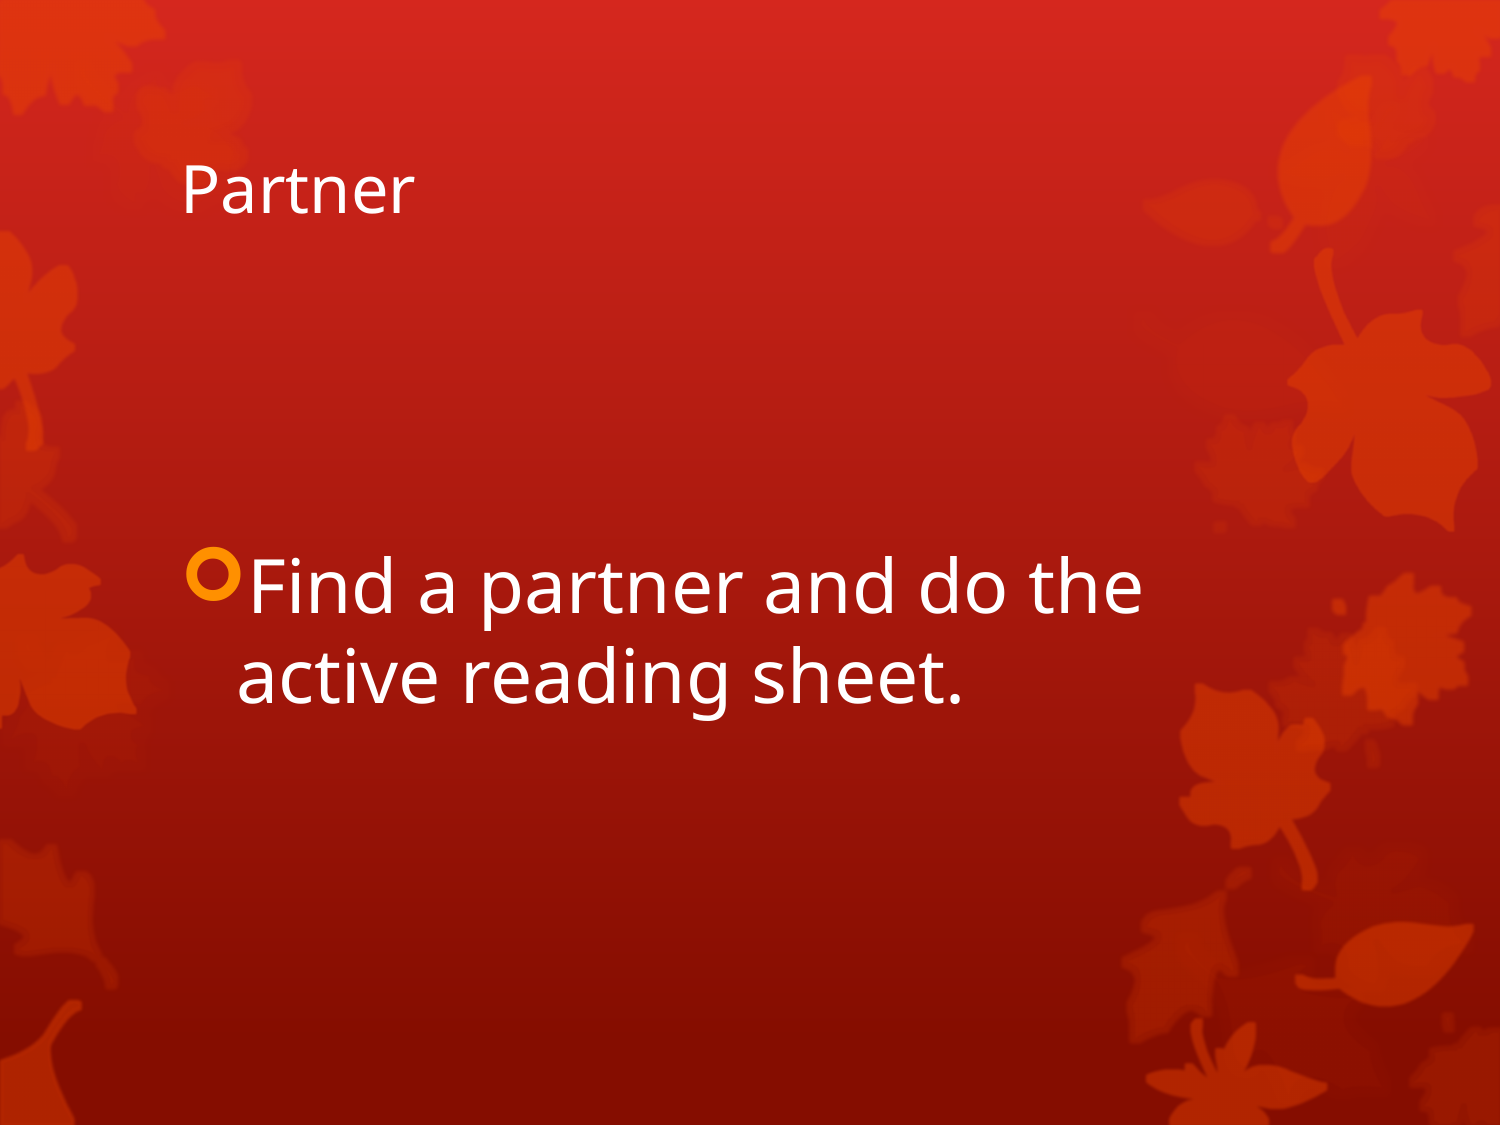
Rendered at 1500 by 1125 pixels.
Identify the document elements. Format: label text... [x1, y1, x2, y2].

title Partner [165, 110, 1335, 263]
list Find a partner and do the active reading sheet. [165, 296, 1335, 962]
